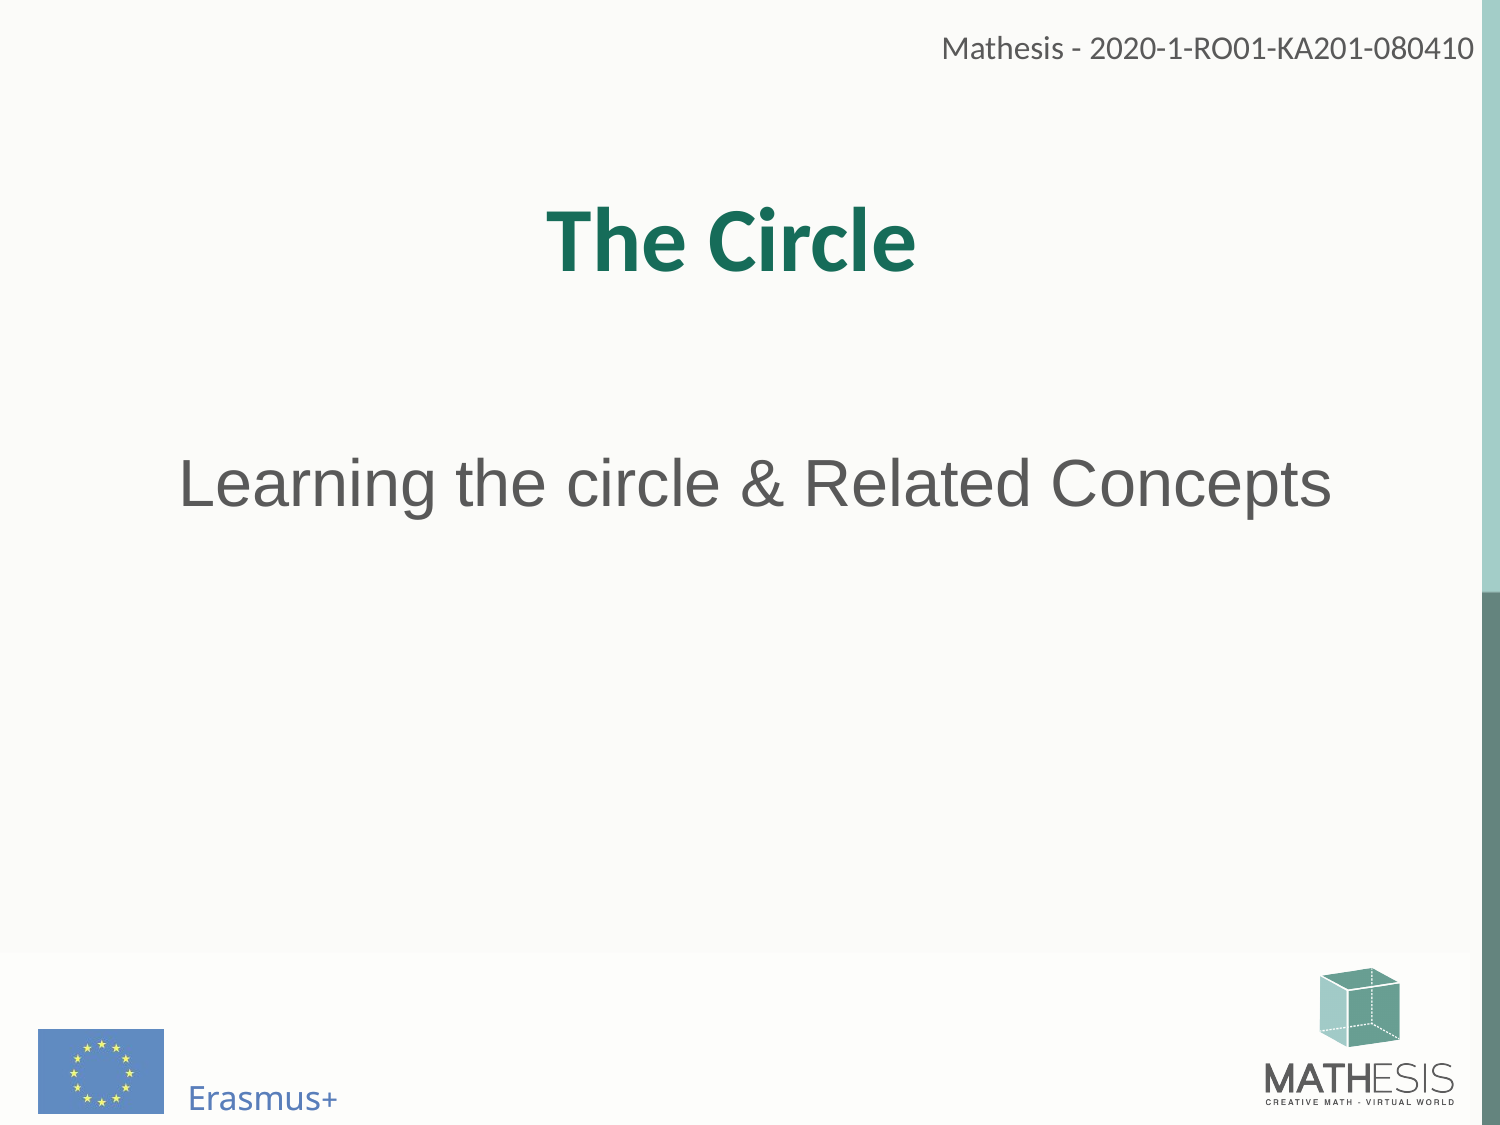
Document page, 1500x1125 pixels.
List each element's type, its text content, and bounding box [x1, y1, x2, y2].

subtitle Learning the circle & Related Concepts [53, 432, 1459, 721]
title The Circle [53, 172, 1412, 414]
